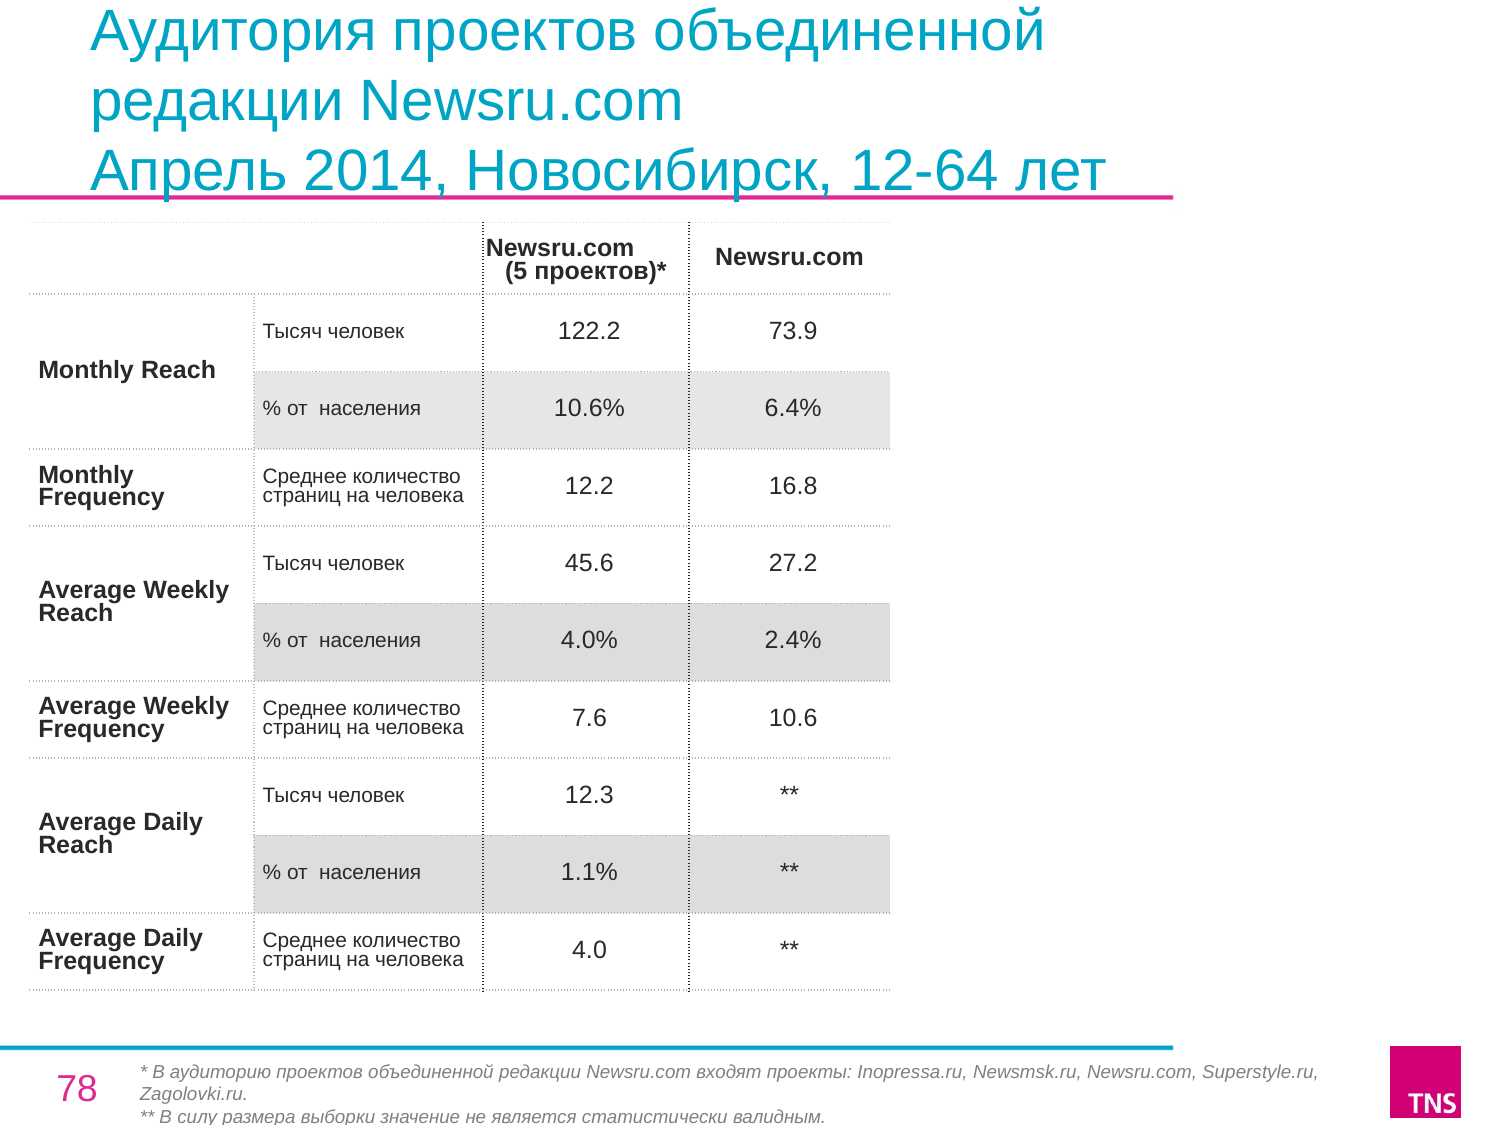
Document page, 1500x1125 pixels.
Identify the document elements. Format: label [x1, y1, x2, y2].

table_cell [29, 294, 890, 990]
text_box [125, 1052, 1400, 1125]
slide_number [40, 1055, 125, 1125]
title [74, 8, 1476, 187]
picture [0, 0, 1500, 1125]
table_header [29, 223, 890, 294]
